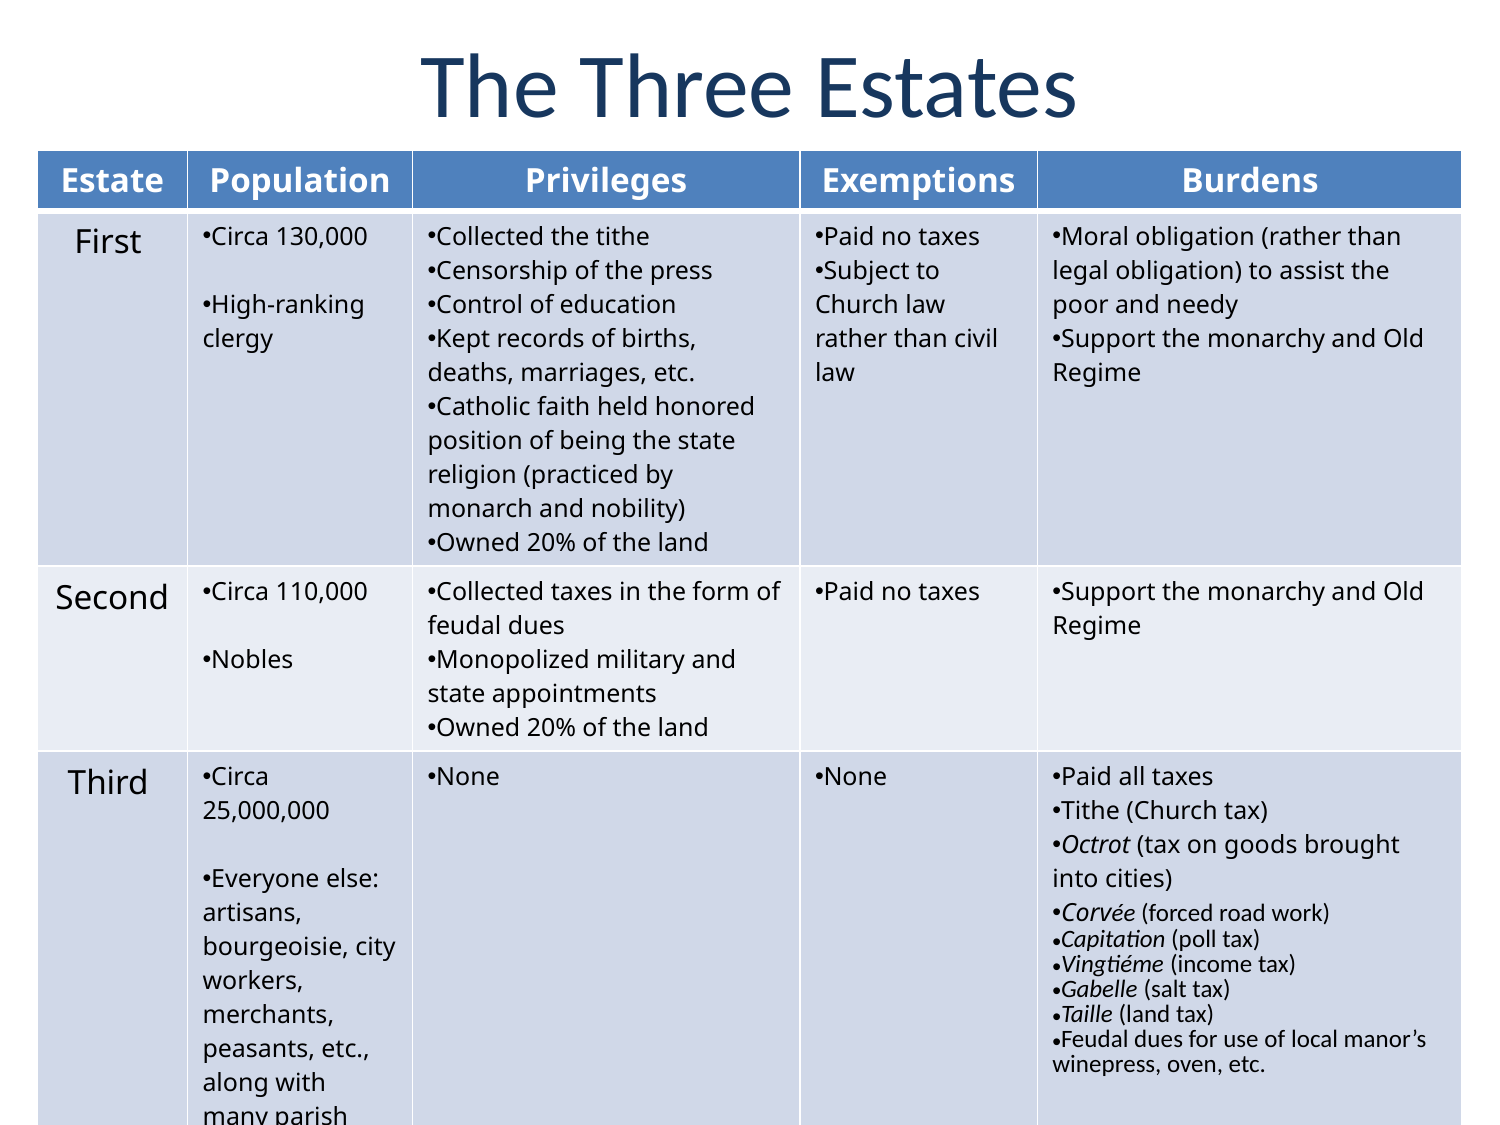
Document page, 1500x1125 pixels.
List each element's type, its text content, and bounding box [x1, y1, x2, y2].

table_cell Support the monarchy and Old Regime [1038, 567, 1461, 750]
table_header Estate [38, 151, 187, 208]
table_cell None [413, 752, 799, 1125]
table_cell Circa 25,000,000 Everyone else: artisans, bourgeoisie, city workers, merchants, peasants, etc., along with many parish priests [188, 752, 412, 1125]
table_cell Paid all taxes Tithe (Church tax) Octrot (tax on goods brought into cities) Corvée (forced road work) Capitation (poll tax) Vingtiéme (income tax) Gabelle (salt tax) Taille (land tax) Feudal dues for use of local manor’s winepress, oven, etc. [1038, 752, 1461, 1125]
table_header Exemptions [801, 151, 1037, 208]
table_cell Collected taxes in the form of feudal dues Monopolized military and state appointments Owned 20% of the land [413, 567, 799, 750]
table_cell Moral obligation (rather than legal obligation) to assist the poor and needy Support the monarchy and Old Regime [1038, 214, 1461, 565]
table_cell Circa 110,000 Nobles [188, 567, 412, 750]
table_header Population [188, 151, 412, 208]
table_cell Circa 130,000 High-ranking clergy [188, 214, 412, 565]
table_cell Paid no taxes [801, 567, 1037, 750]
table_cell First [38, 214, 187, 565]
table_header Privileges [413, 151, 799, 208]
table_cell None [801, 752, 1037, 1125]
table_cell Paid no taxes Subject to Church law rather than civil law [801, 214, 1037, 565]
table_header Burdens [1038, 151, 1461, 208]
title The Three Estates [75, 0, 1425, 149]
table_cell Collected the tithe Censorship of the press Control of education Kept records of births, deaths, marriages, etc. Catholic faith held honored position of being the state religion (practiced by monarch and nobility) Owned 20% of the land [413, 214, 799, 565]
table_cell Third [38, 752, 187, 1125]
table_cell Second [38, 567, 187, 750]
